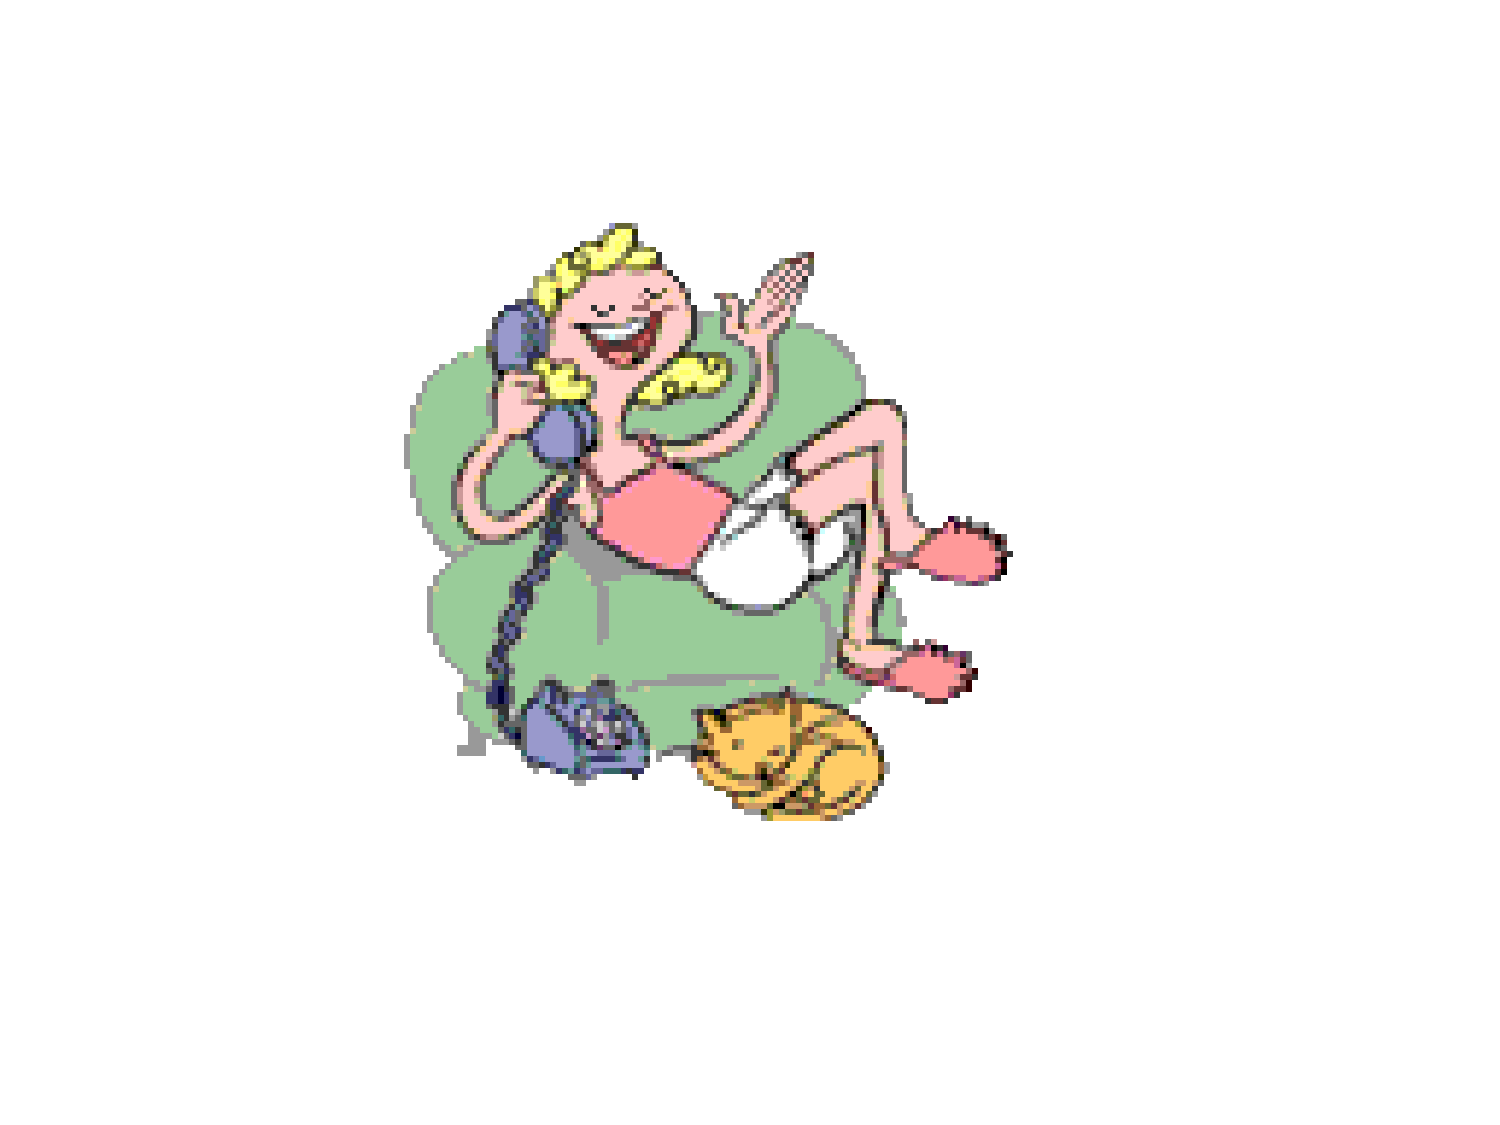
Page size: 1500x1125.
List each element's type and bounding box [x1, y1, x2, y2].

picture [387, 206, 1026, 833]
